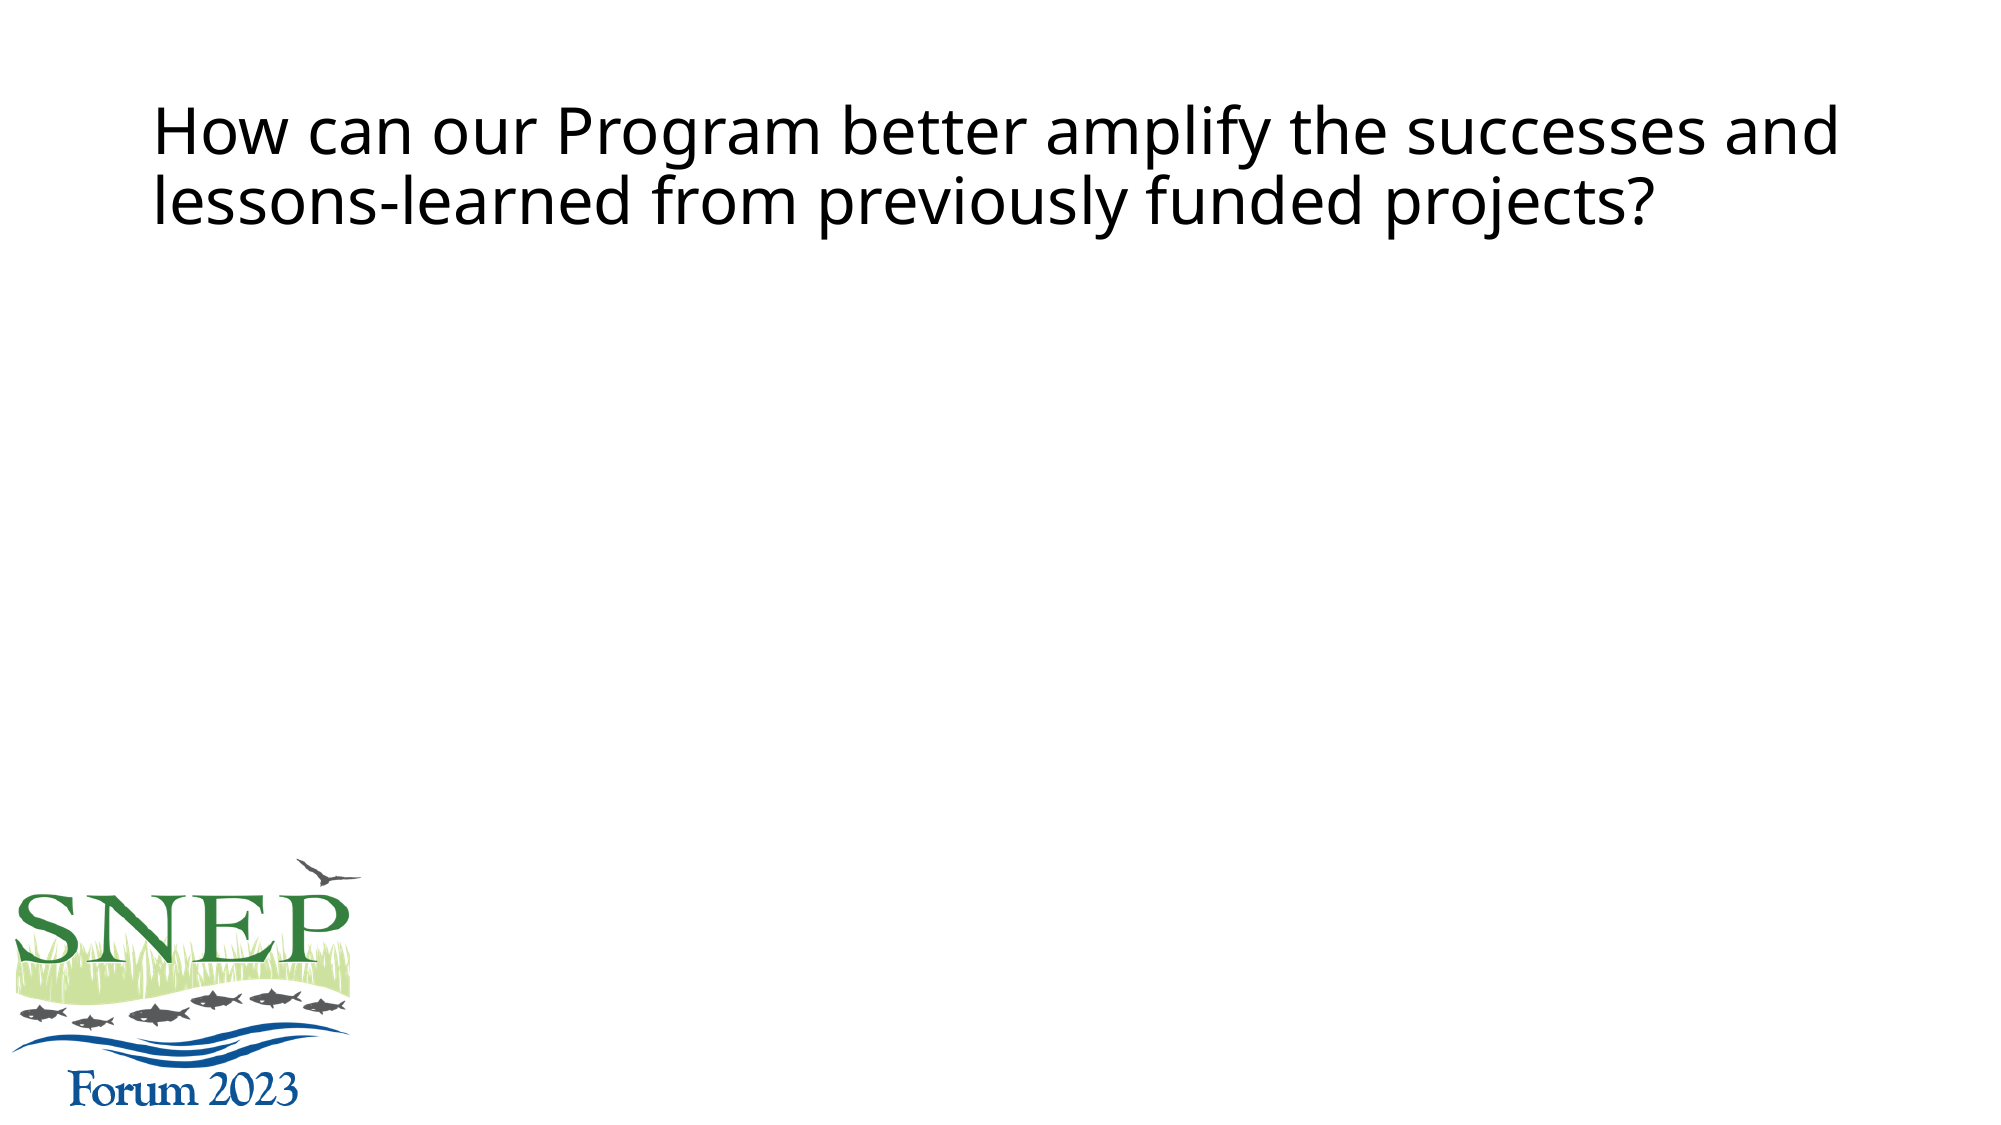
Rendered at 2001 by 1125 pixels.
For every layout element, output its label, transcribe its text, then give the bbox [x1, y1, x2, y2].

title How can our Program better amplify the successes and lessons-learned from previously funded projects? [137, 59, 1863, 278]
picture [0, 849, 374, 1113]
